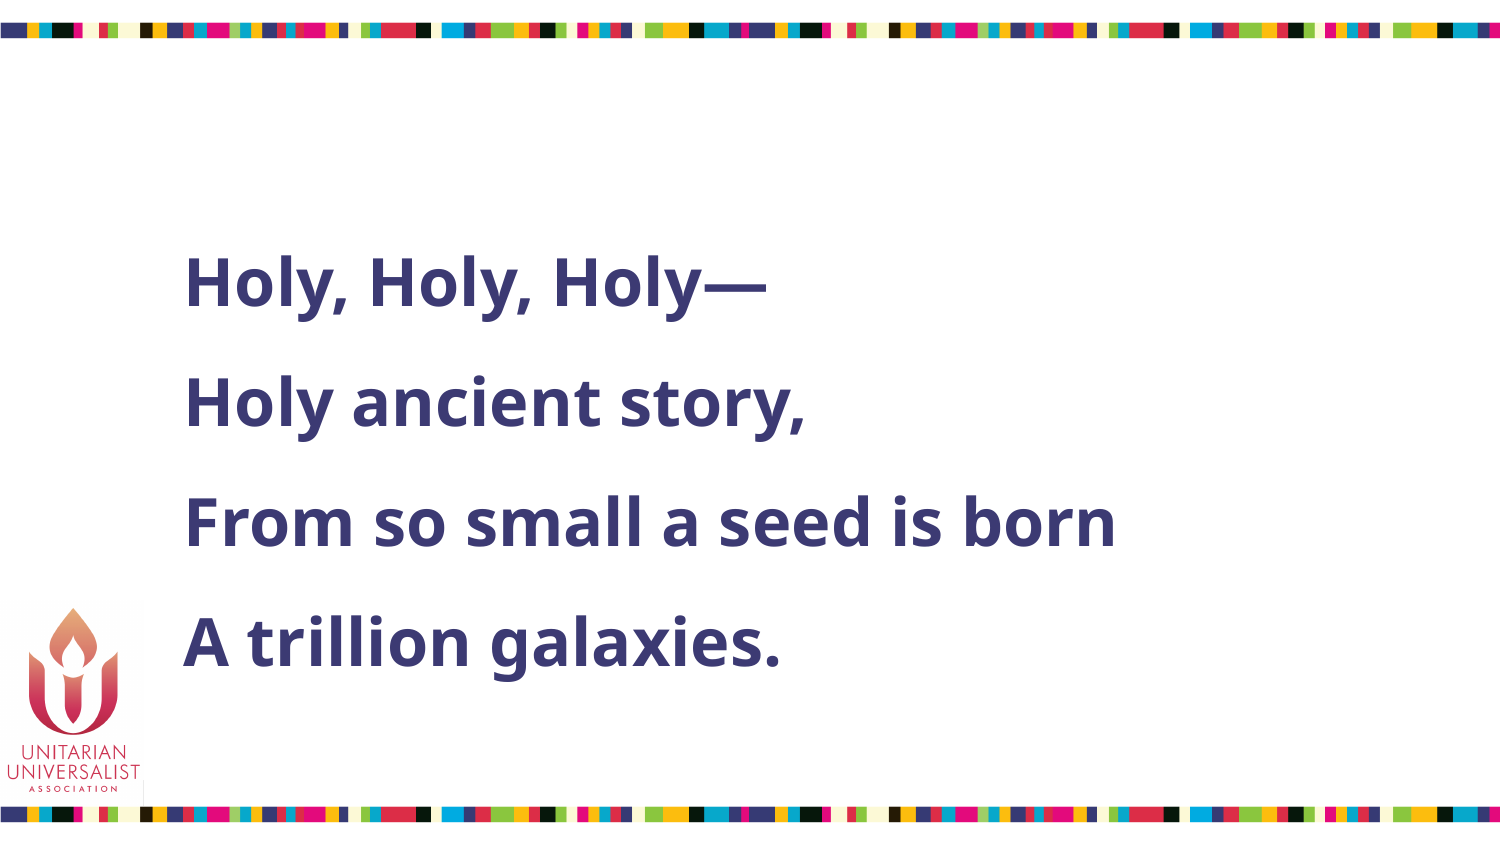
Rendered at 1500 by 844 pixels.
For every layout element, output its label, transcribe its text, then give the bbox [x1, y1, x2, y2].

picture [0, 22, 1500, 40]
picture [0, 600, 1500, 824]
text_box Holy, Holy, Holy— Holy ancient story, From so small a seed is born A trillion galaxies. [168, 184, 1421, 695]
